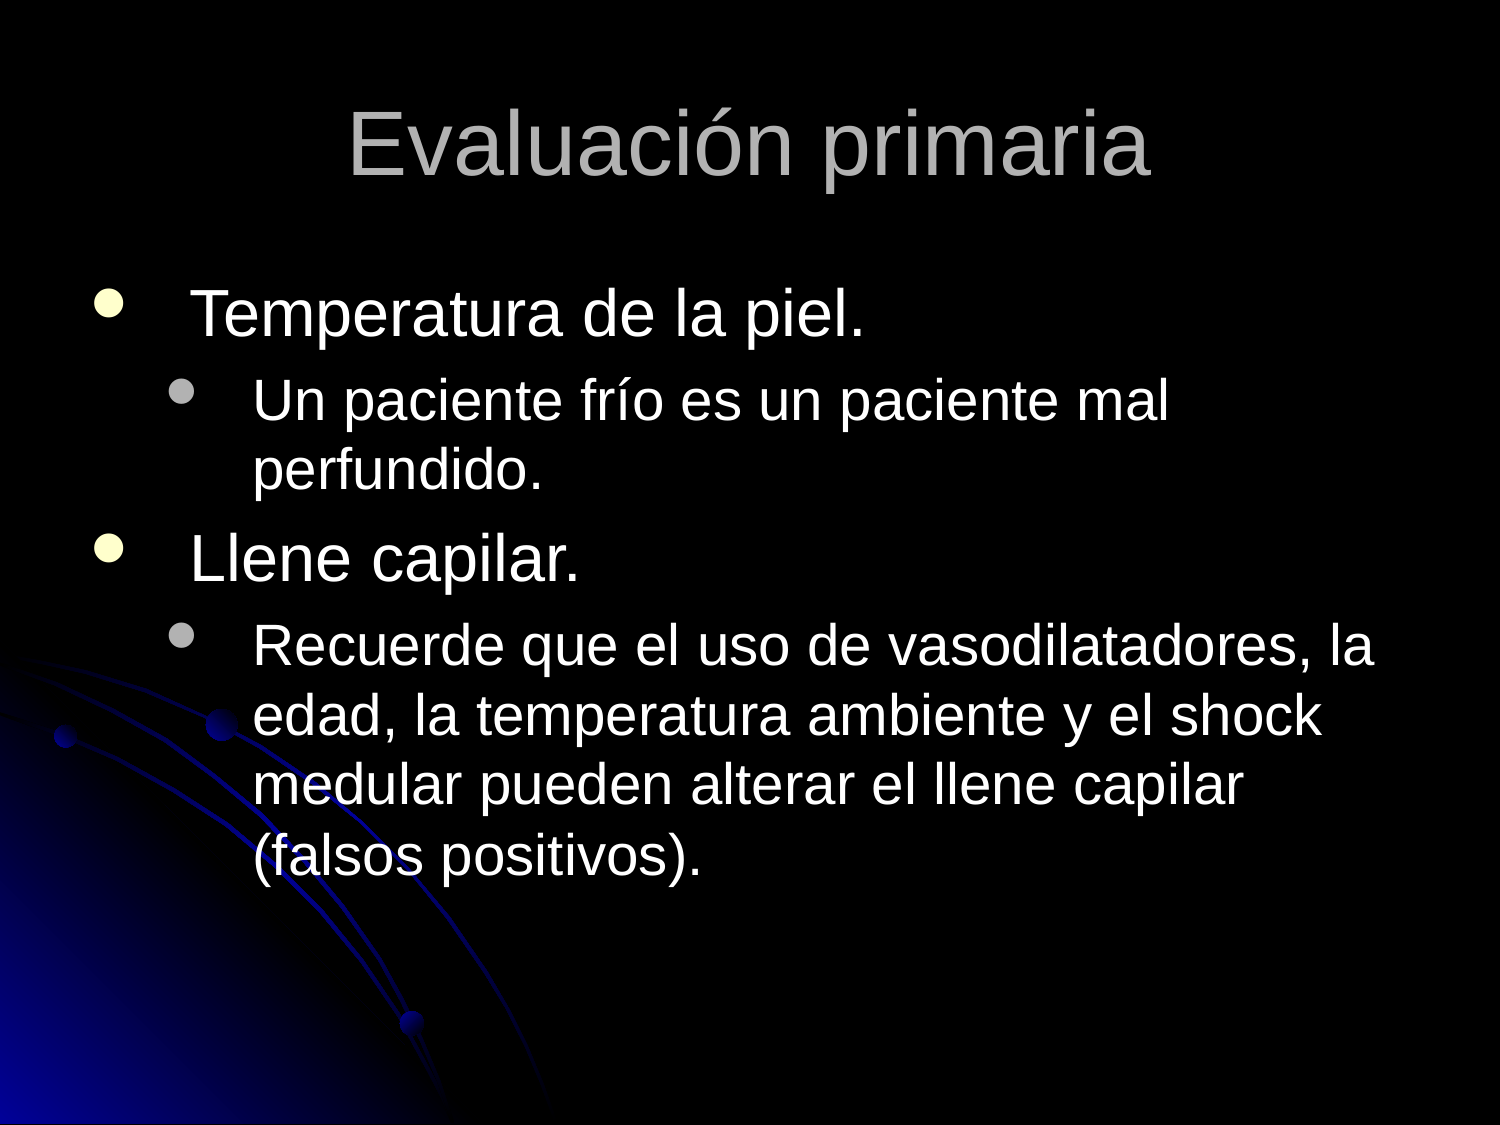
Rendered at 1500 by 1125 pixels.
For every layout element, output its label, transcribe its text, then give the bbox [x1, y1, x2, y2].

title Evaluación primaria [74, 45, 1426, 233]
list Temperatura de la piel. Un paciente frío es un paciente mal perfundido. Llene capilar. Recuerde que el uso de vasodilatadores, la edad, la temperatura ambiente y el shock medular pueden alterar el llene capilar (falsos positivos). [74, 262, 1426, 1006]
